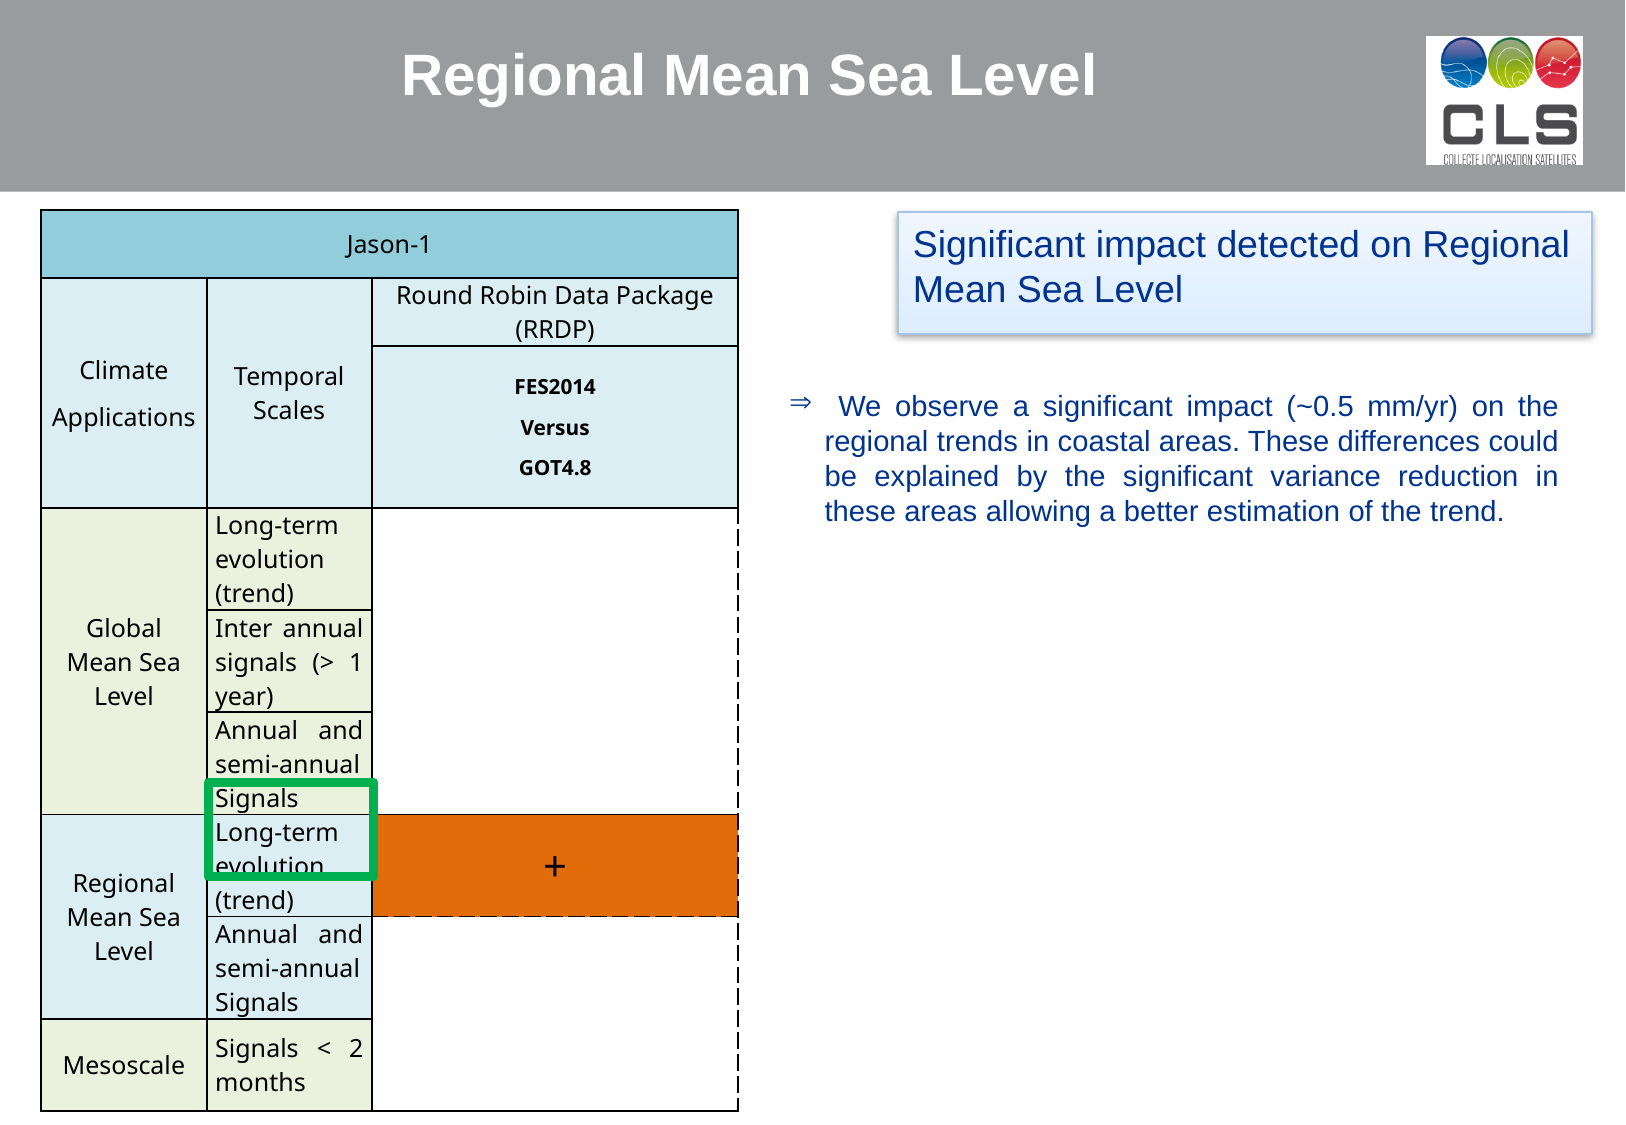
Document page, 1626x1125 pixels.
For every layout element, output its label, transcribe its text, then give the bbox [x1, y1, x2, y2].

text_box Regional Mean Sea Level [386, 40, 1162, 119]
table_cell Round Robin Data Package (RRDP) [373, 279, 737, 345]
table_cell + [373, 815, 738, 917]
table_cell Inter annual signals (> 1 year) [208, 611, 371, 711]
table_cell Annual and semi-annual Signals [208, 713, 371, 780]
text_box [206, 780, 376, 878]
table_cell Signals < 2 months [208, 1020, 371, 1110]
picture [1426, 36, 1583, 165]
table_header Jason-1 [42, 211, 737, 277]
table_cell Annual and semi-annual Signals [208, 917, 371, 1018]
table_cell [373, 509, 738, 814]
table_cell Temporal Scales [208, 279, 371, 507]
table_cell Climate Applications [42, 279, 206, 507]
table_cell Long-term evolution (trend) [208, 509, 371, 609]
table_cell Mesoscale [42, 1020, 206, 1110]
text_box We observe a significant impact (~0.5 mm/yr) on the regional trends in coastal areas. These differences could be explained by the significant variance reduction in these areas allowing a better estimation of the trend. [774, 379, 1575, 535]
table_cell Long-term evolution (trend) [208, 878, 371, 916]
text_box Significant impact detected on Regional Mean Sea Level [897, 211, 1593, 335]
table_cell FES2014 Versus GOT4.8 [373, 347, 737, 507]
table_cell Global Mean Sea Level [42, 509, 206, 814]
table_cell [373, 917, 738, 1110]
table_cell Regional Mean Sea Level [42, 815, 206, 1018]
